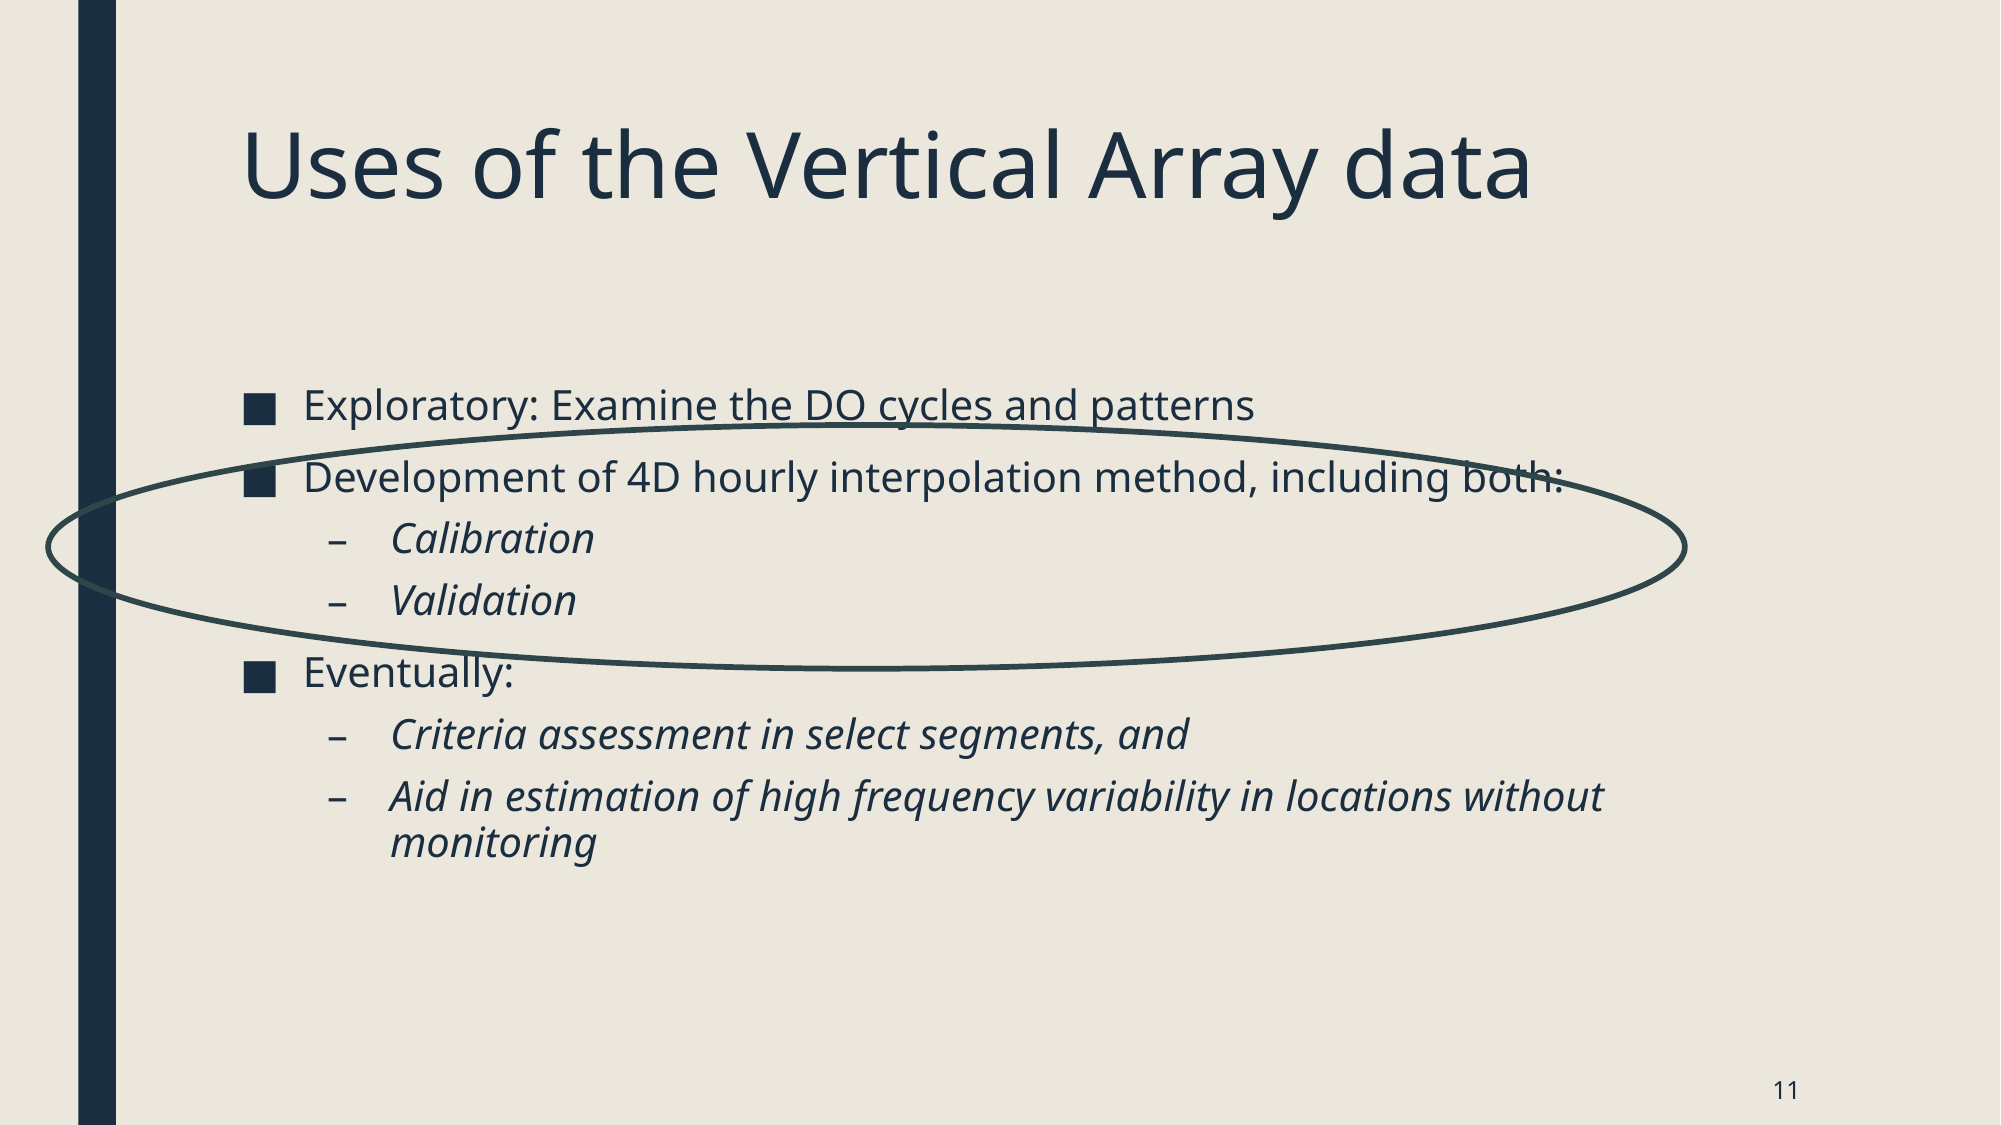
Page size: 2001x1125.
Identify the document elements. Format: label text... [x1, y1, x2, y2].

slide_number 11 [1553, 1058, 1816, 1125]
list Exploratory: Examine the DO cycles and patterns Development of 4D hourly interpolation method, including both: Calibration Validation Eventually: Criteria assessment in select segments, and Aid in estimation of high frequency variability in locations without monitoring [225, 375, 1800, 963]
title Uses of the Vertical Array data [225, 112, 1800, 357]
text_box [45, 422, 1688, 672]
